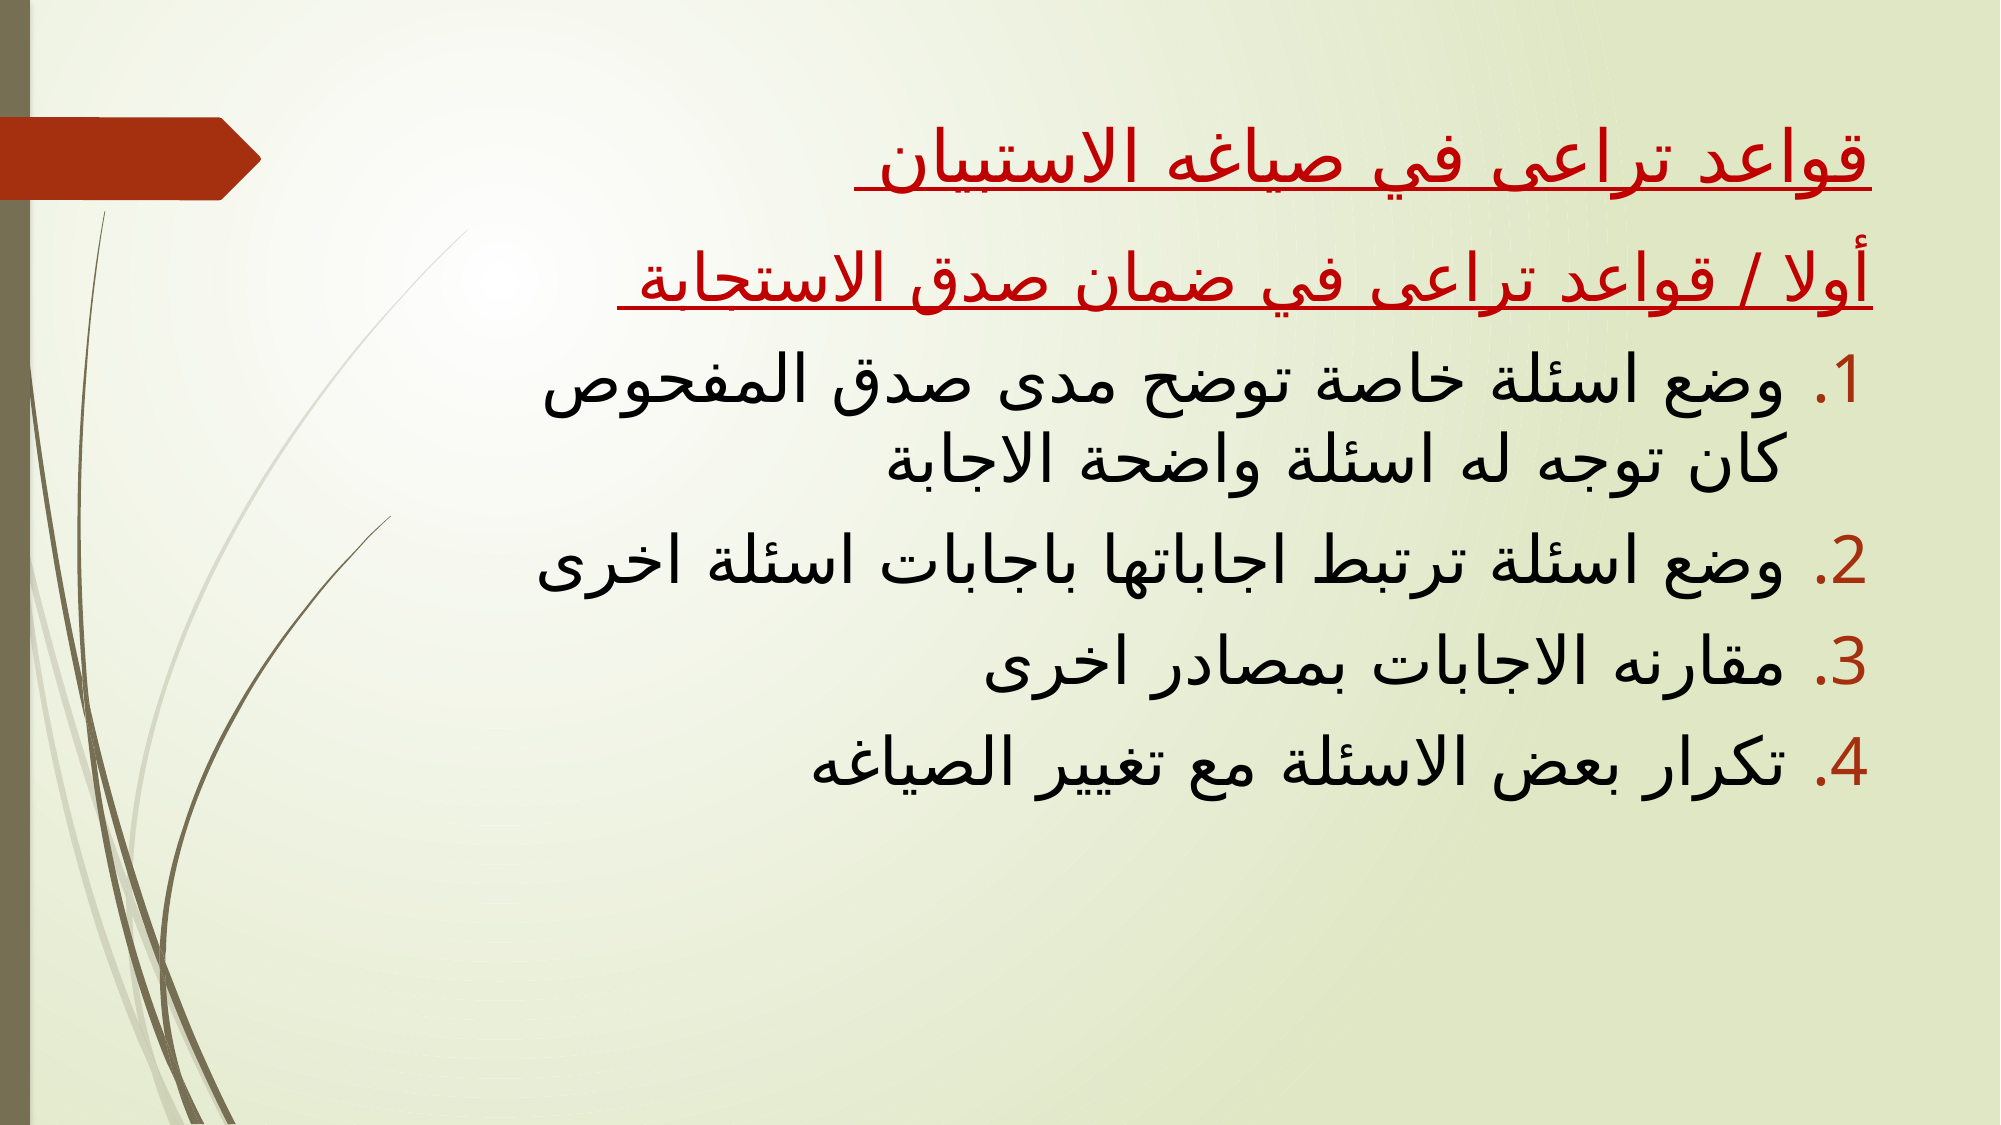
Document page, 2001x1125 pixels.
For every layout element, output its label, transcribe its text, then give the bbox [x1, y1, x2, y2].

title قواعد تراعى في صياغه الاستبيان [425, 102, 1888, 206]
list أولا / قواعد تراعى في ضمان صدق الاستجابة وضع اسئلة خاصة توضح مدى صدق المفحوص كان توجه له اسئلة واضحة الاجابة وضع اسئلة ترتبط اجاباتها باجابات اسئلة اخرى مقارنه الاجابات بمصادر اخرى تكرار بعض الاسئلة مع تغيير الصياغه [425, 227, 1888, 848]
